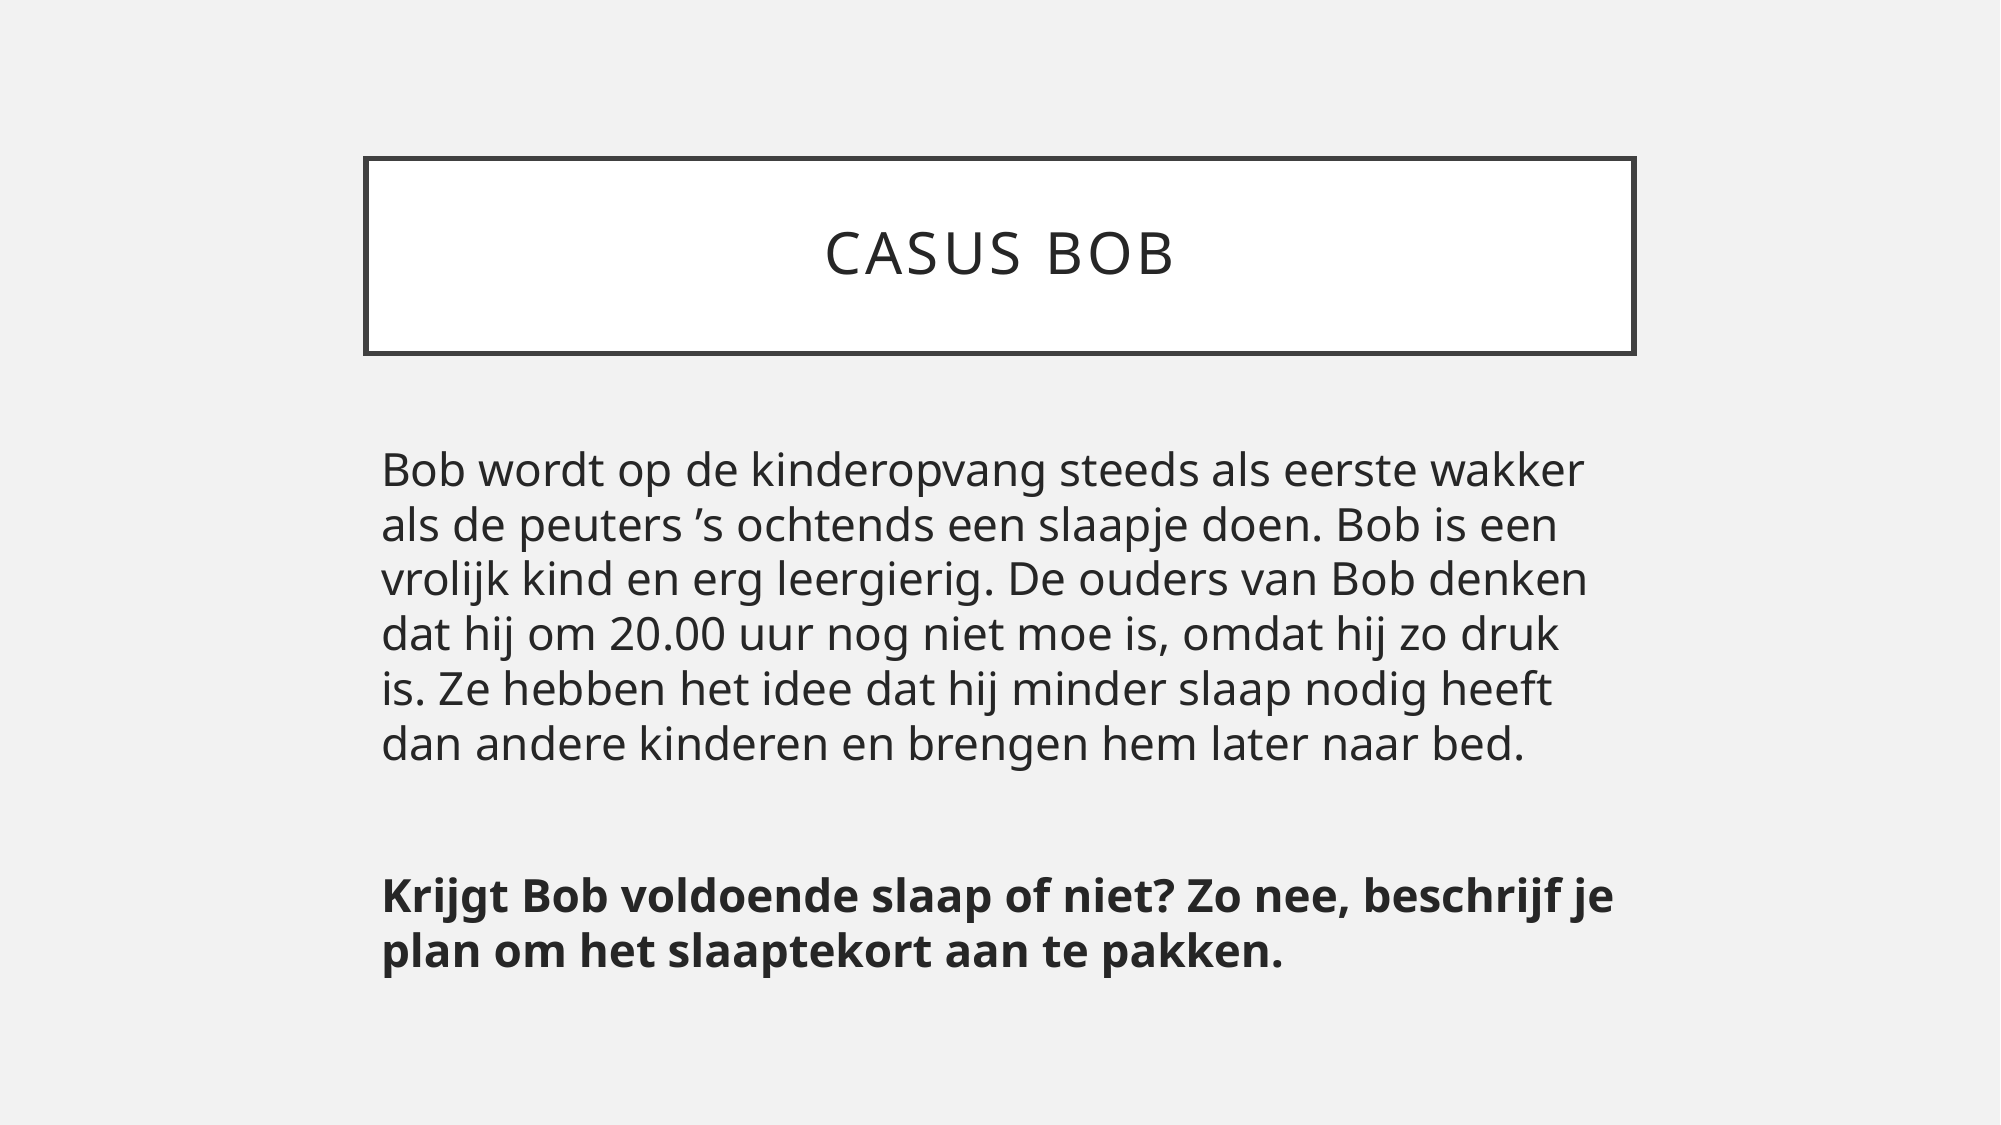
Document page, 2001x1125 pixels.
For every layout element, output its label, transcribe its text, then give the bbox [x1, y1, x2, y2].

title Casus bob [363, 156, 1637, 356]
list Bob wordt op de kinderopvang steeds als eerste wakker als de peuters ’s ochtends een slaapje doen. Bob is een vrolijk kind en erg leergierig. De ouders van Bob denken dat hij om 20.00 uur nog niet moe is, omdat hij zo druk is. Ze hebben het idee dat hij minder slaap nodig heeft dan andere kinderen en brengen hem later naar bed. Krijgt Bob voldoende slaap of niet? Zo nee, beschrijf je plan om het slaaptekort aan te pakken. [366, 432, 1634, 1078]
